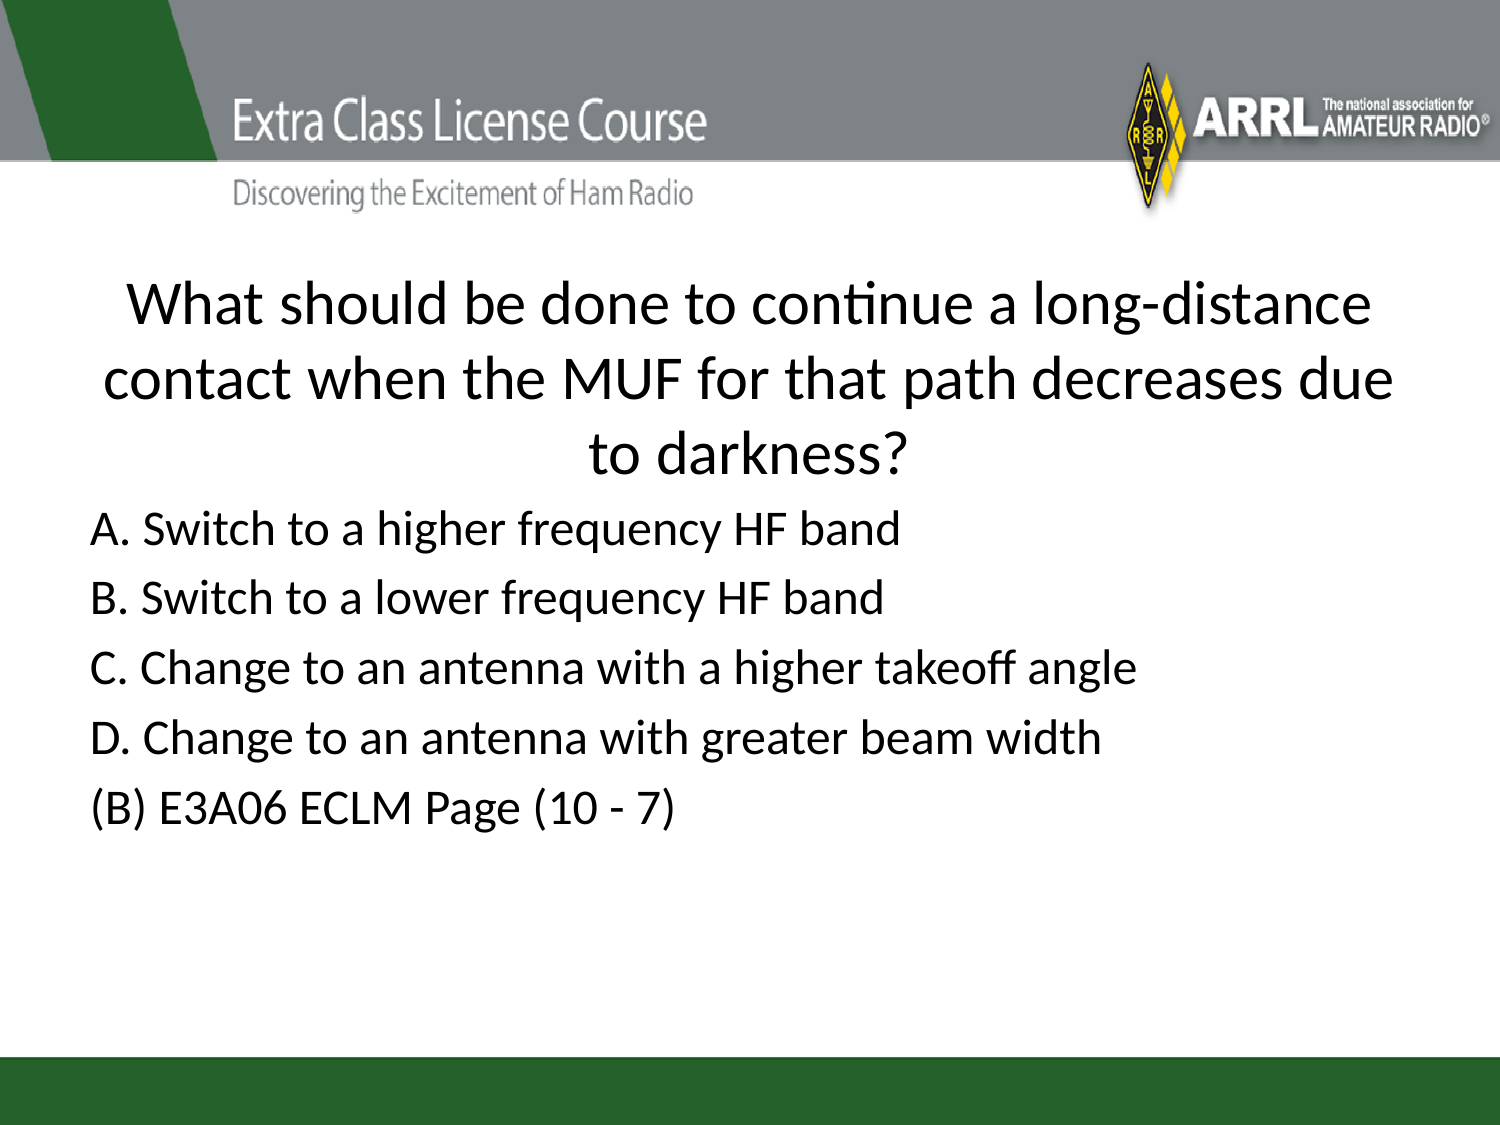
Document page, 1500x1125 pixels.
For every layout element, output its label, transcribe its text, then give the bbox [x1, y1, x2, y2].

picture [0, 0, 1500, 1125]
list A. Switch to a higher frequency HF band B. Switch to a lower frequency HF band C. Change to an antenna with a higher takeoff angle D. Change to an antenna with greater beam width (B) E3A06 ECLM Page (10 - 7) [75, 487, 1425, 1005]
title What should be done to continue a long-distance contact when the MUF for that path decreases due to darkness? [75, 254, 1425, 435]
